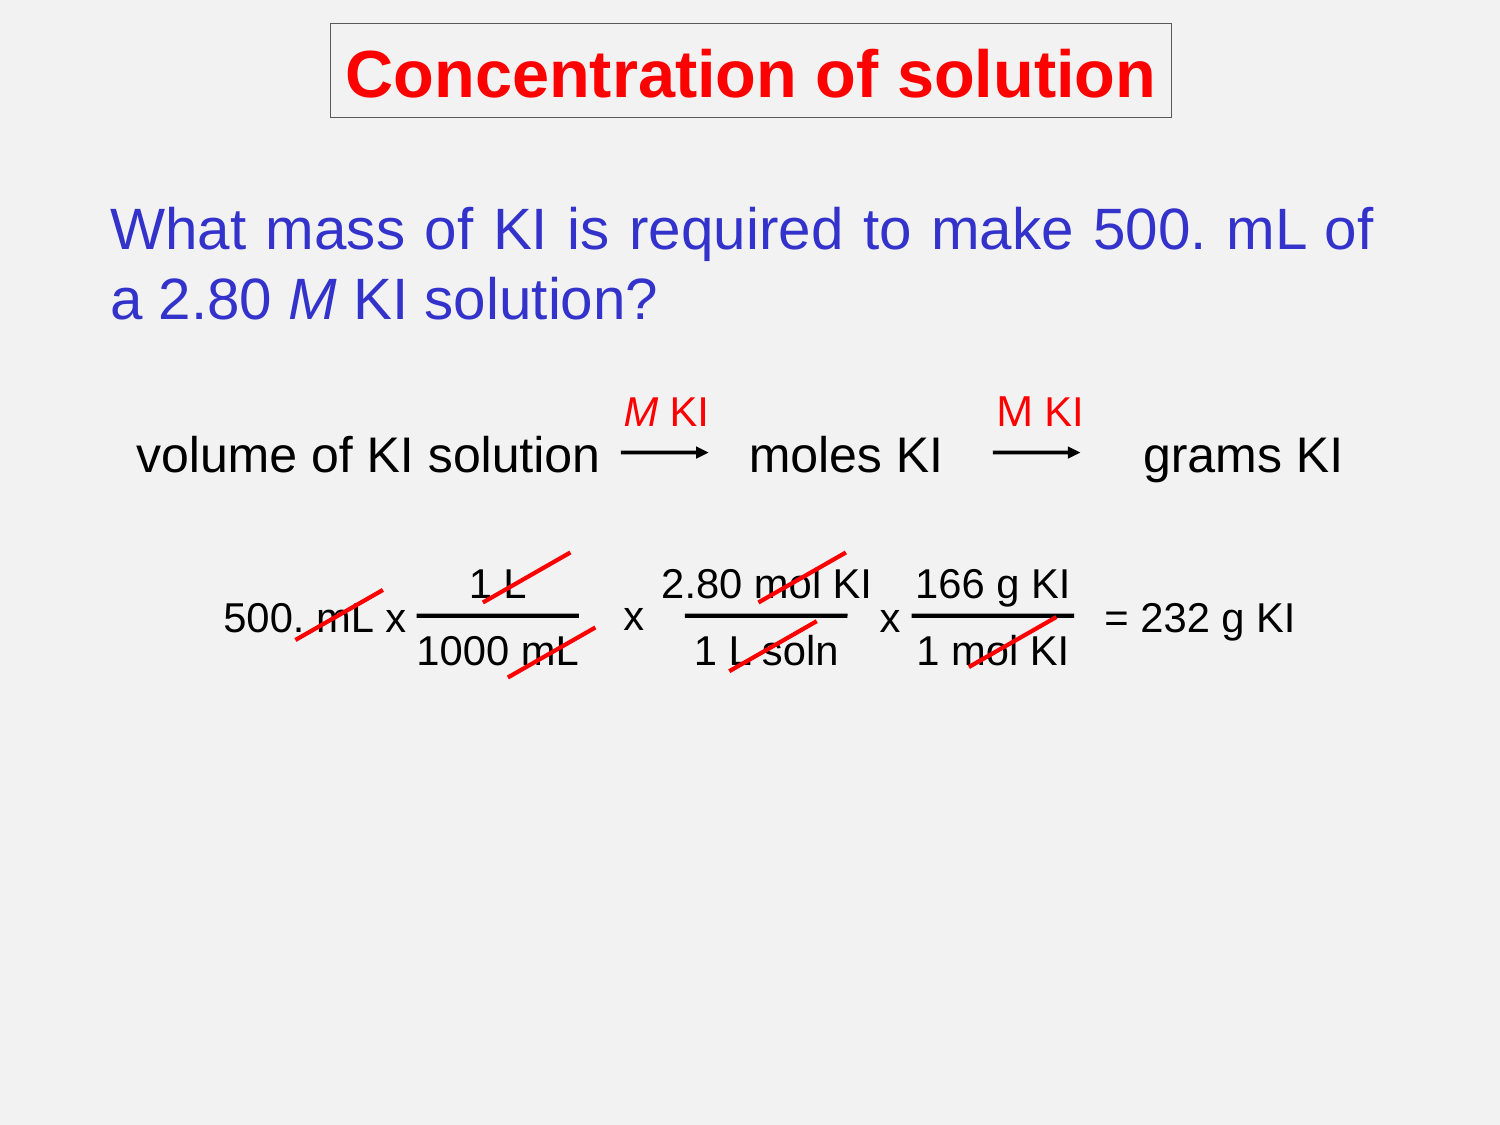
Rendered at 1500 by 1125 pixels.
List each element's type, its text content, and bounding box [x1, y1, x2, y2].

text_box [370, 549, 594, 682]
text_box 500. mL [208, 583, 370, 648]
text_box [120, 414, 1359, 490]
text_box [608, 549, 887, 682]
text_box M KI [980, 377, 1099, 414]
text_box M KI [608, 377, 724, 414]
text_box Concentration of solution [330, 23, 1172, 118]
text_box = 232 g KI [1089, 583, 1311, 648]
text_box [887, 549, 1086, 682]
text_box What mass of KI is required to make 500. mL of a 2.80 M KI solution? [95, 183, 1390, 339]
